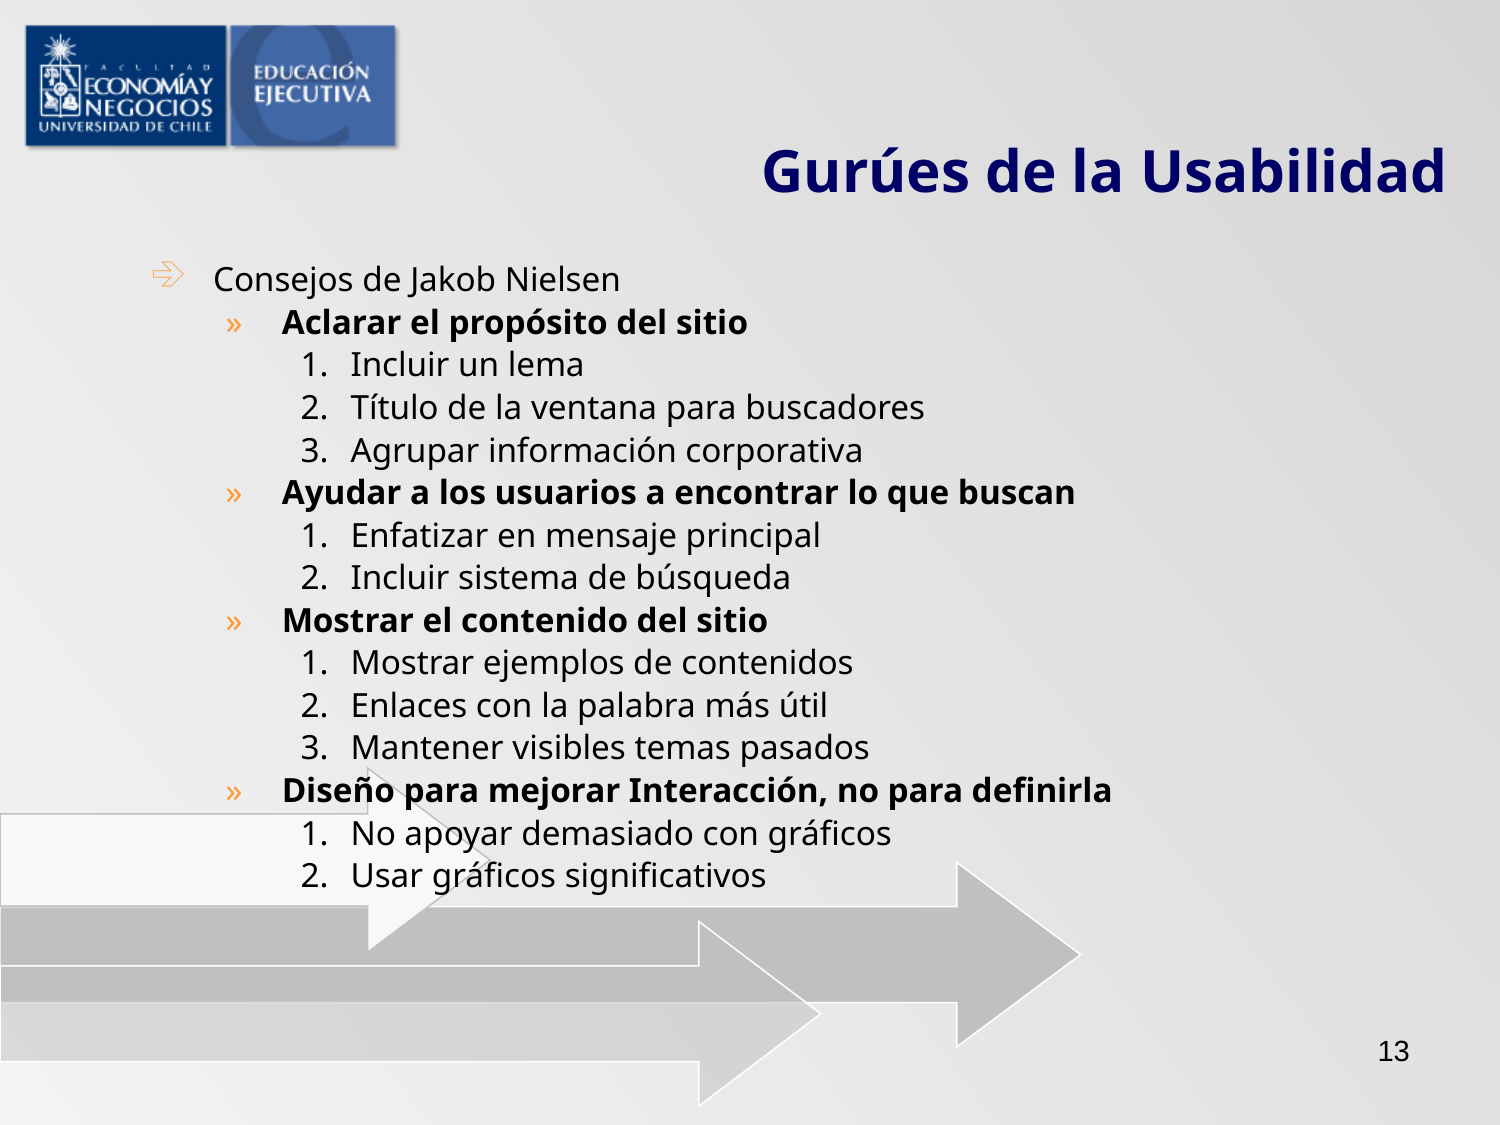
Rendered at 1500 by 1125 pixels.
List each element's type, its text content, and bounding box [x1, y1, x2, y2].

list Consejos de Jakob Nielsen Aclarar el propósito del sitio Incluir un lema Título de la ventana para buscadores Agrupar información corporativa Ayudar a los usuarios a encontrar lo que buscan Enfatizar en mensaje principal Incluir sistema de búsqueda Mostrar el contenido del sitio Mostrar ejemplos de contenidos Enlaces con la palabra más útil Mantener visibles temas pasados Diseño para mejorar Interacción, no para definirla No apoyar demasiado con gráficos Usar gráficos significativos [135, 255, 1436, 969]
title Gurúes de la Usabilidad [162, 74, 1463, 263]
slide_number 13 [1074, 1024, 1426, 1103]
picture [0, 0, 1500, 1125]
